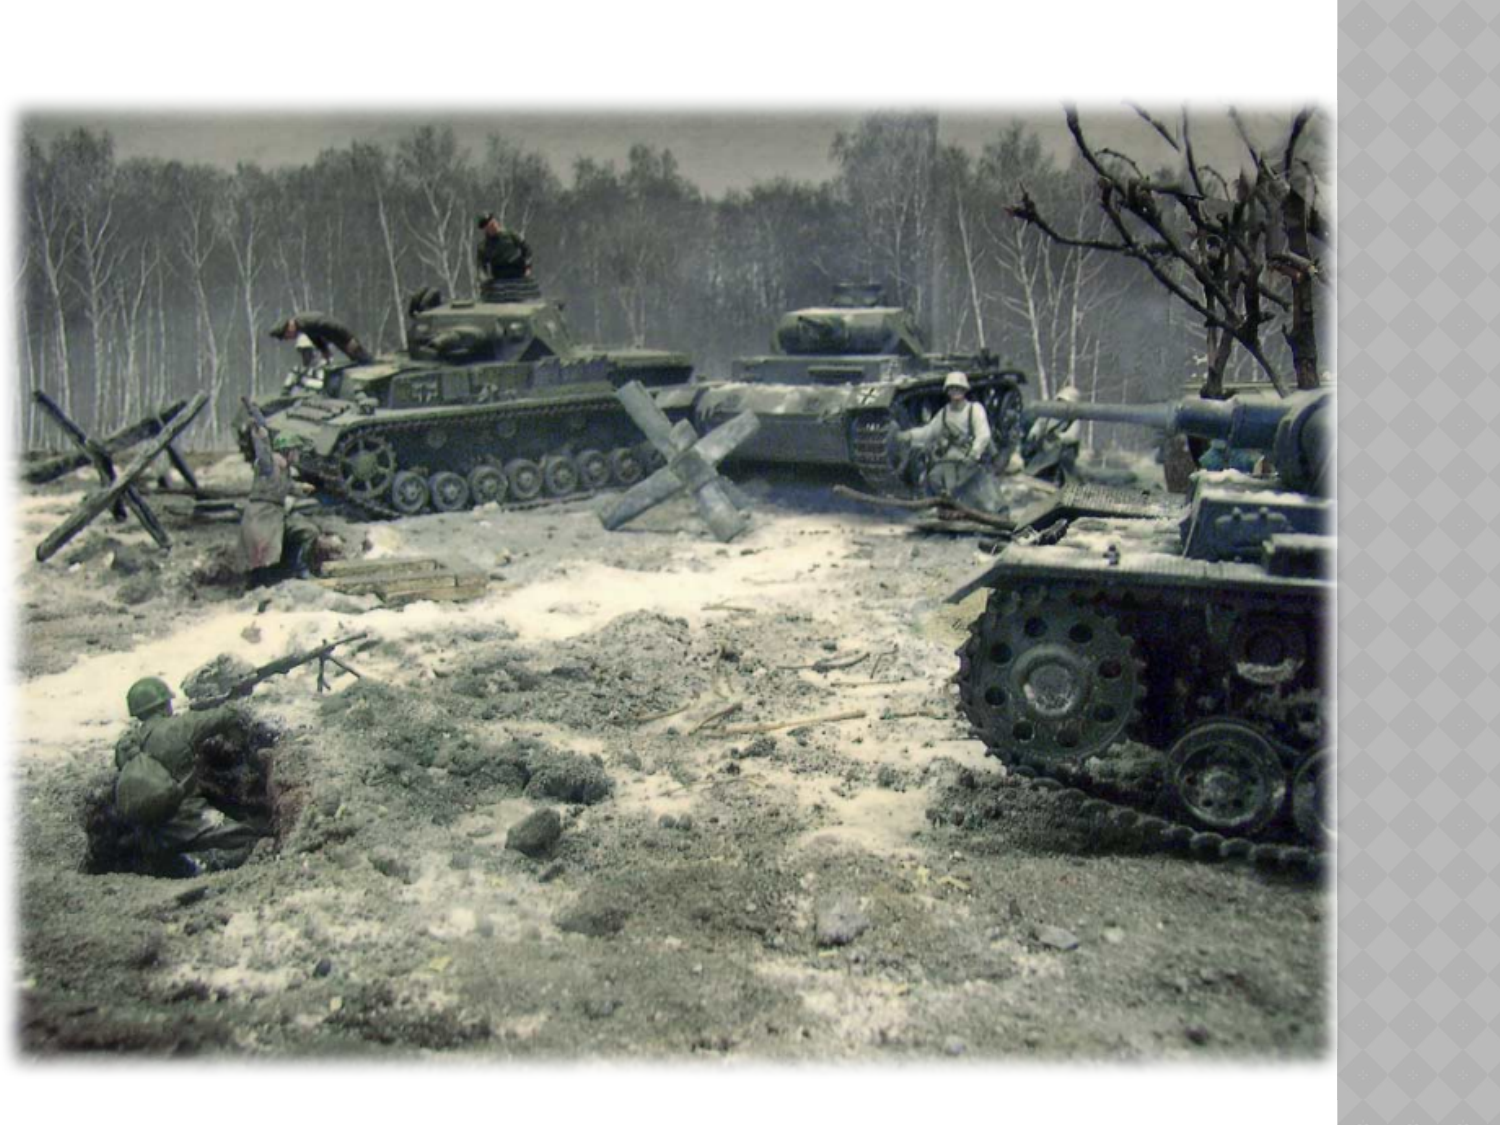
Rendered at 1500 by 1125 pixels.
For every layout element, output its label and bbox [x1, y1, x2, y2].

picture [0, 93, 1349, 1079]
